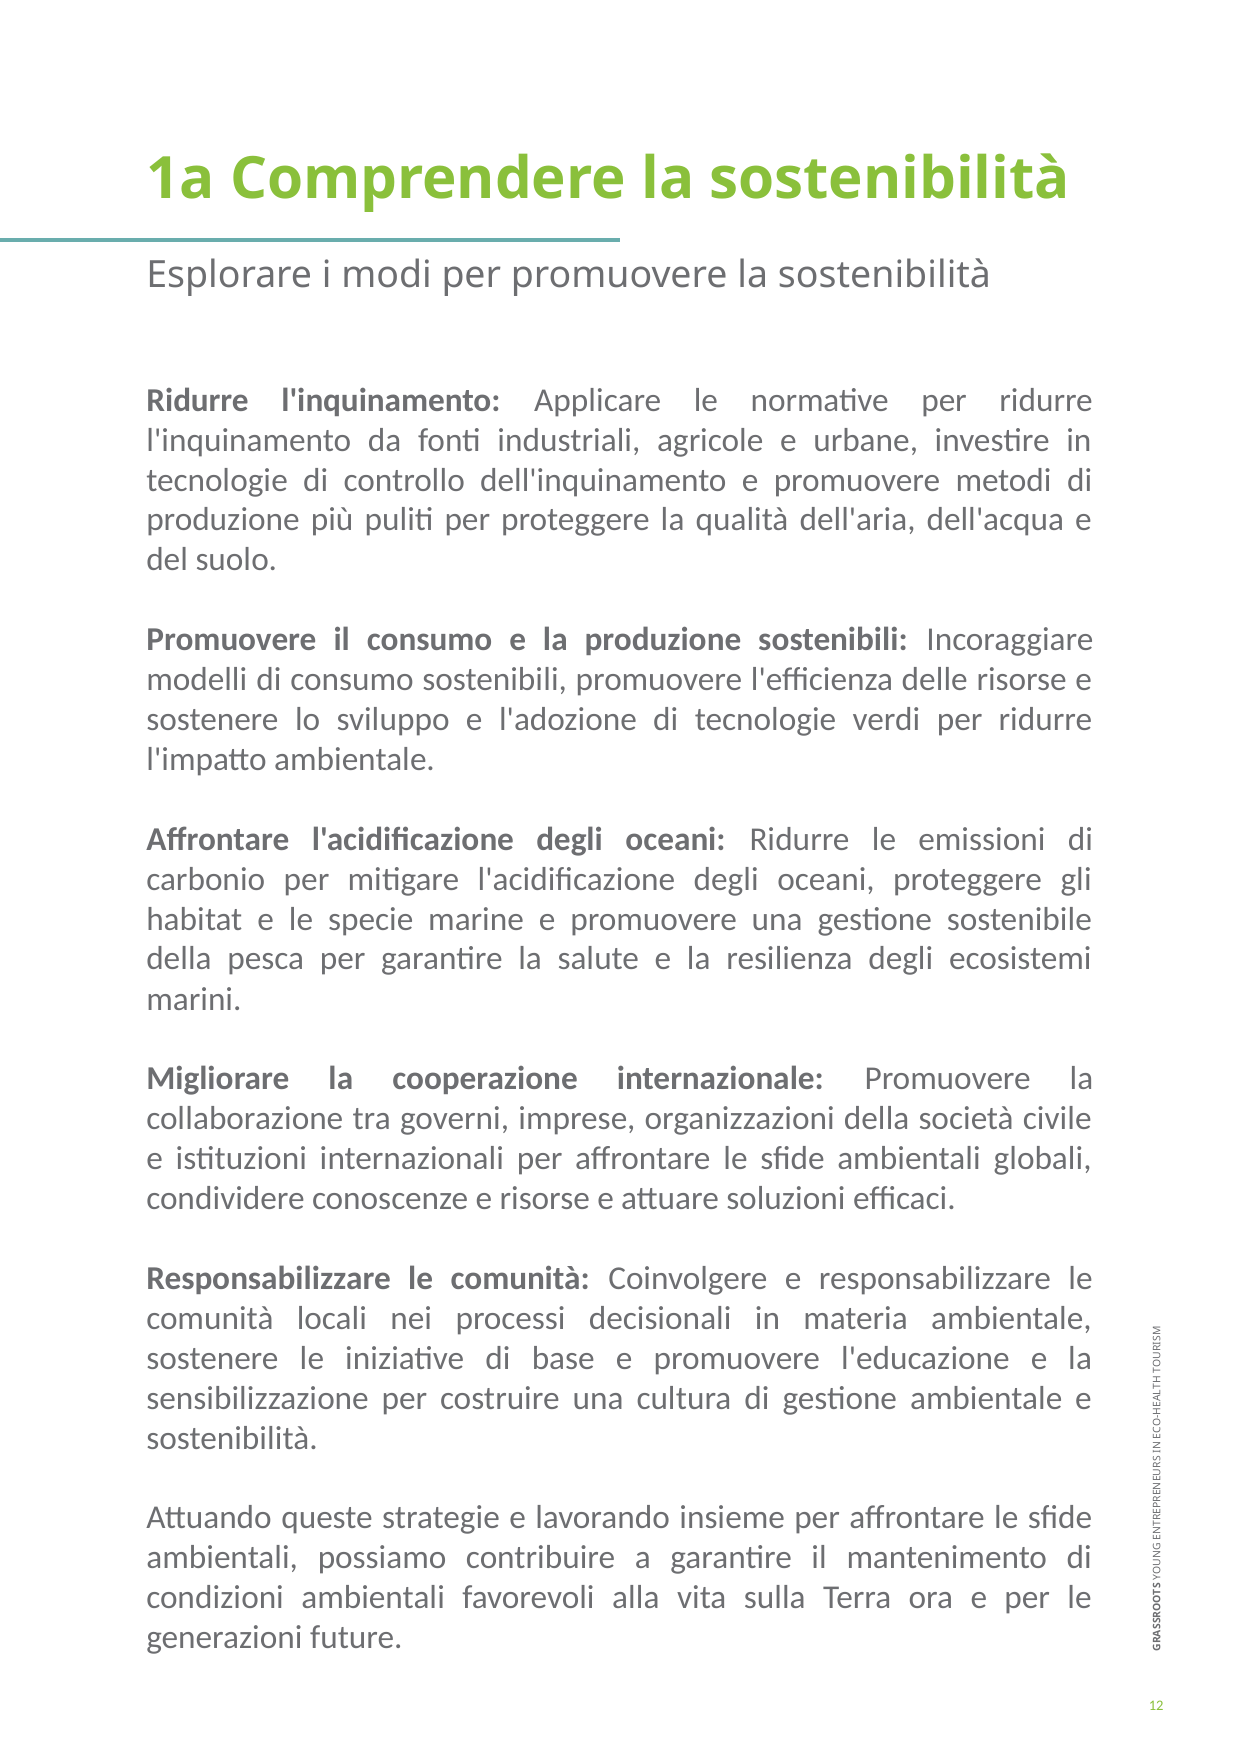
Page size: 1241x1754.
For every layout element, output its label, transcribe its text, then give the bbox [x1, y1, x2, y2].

list Ridurre l'inquinamento: Applicare le normative per ridurre l'inquinamento da fonti industriali, agricole e urbane, investire in tecnologie di controllo dell'inquinamento e promuovere metodi di produzione più puliti per proteggere la qualità dell'aria, dell'acqua e del suolo. Promuovere il consumo e la produzione sostenibili: Incoraggiare modelli di consumo sostenibili, promuovere l'efficienza delle risorse e sostenere lo sviluppo e l'adozione di tecnologie verdi per ridurre l'impatto ambientale. Affrontare l'acidificazione degli oceani: Ridurre le emissioni di carbonio per mitigare l'acidificazione degli oceani, proteggere gli habitat e le specie marine e promuovere una gestione sostenibile della pesca per garantire la salute e la resilienza degli ecosistemi marini. Migliorare la cooperazione internazionale: Promuovere la collaborazione tra governi, imprese, organizzazioni della società civile e istituzioni internazionali per affrontare le sfide ambientali globali, condividere conoscenze e risorse e attuare soluzioni efficaci. Responsabilizzare le comunità: Coinvolgere e responsabilizzare le comunità locali nei processi decisionali in materia ambientale, sostenere le iniziative di base e promuovere l'educazione e la sensibilizzazione per costruire una cultura di gestione ambientale e sostenibilità. Attuando queste strategie e lavorando insieme per affrontare le sfide ambientali, possiamo contribuire a garantire il mantenimento di condizioni ambientali favorevoli alla vita sulla Terra ora e per le generazioni future. [131, 371, 1109, 1585]
list 1a Comprendere la sostenibilità [131, 132, 1109, 242]
slide_number 12 [1125, 1666, 1187, 1743]
text_box [0, 1359, 542, 1754]
list Esplorare i modi per promuovere la sostenibilità [131, 242, 1109, 371]
